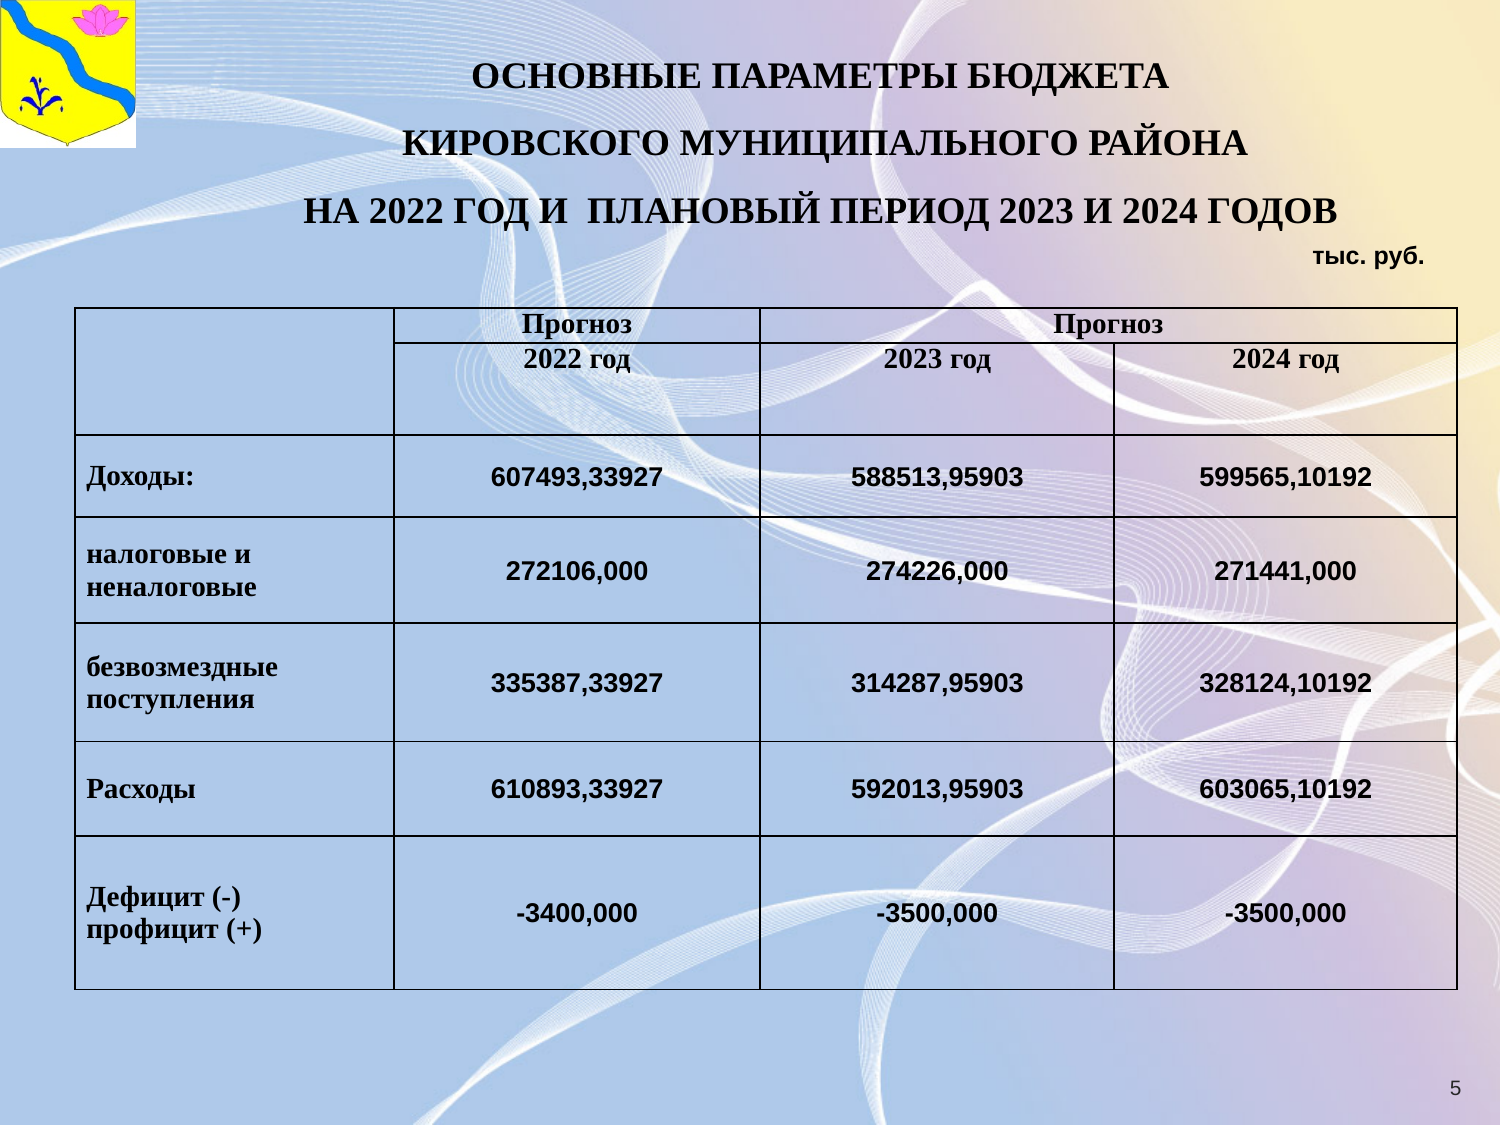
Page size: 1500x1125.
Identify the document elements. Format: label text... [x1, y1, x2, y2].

table_cell Доходы: [76, 436, 393, 516]
table_cell -3500,000 [761, 837, 1113, 989]
table_cell 328124,10192 [1115, 624, 1456, 741]
table_cell безвозмездные поступления [76, 624, 393, 741]
table_cell 599565,10192 [1115, 436, 1456, 516]
table_header Прогноз [395, 309, 759, 342]
slide_number 5 [1417, 1057, 1494, 1118]
table_cell 2023 год [761, 344, 1113, 434]
table_cell 607493,33927 [395, 436, 759, 516]
table_cell 335387,33927 [395, 624, 759, 741]
table_cell 314287,95903 [761, 624, 1113, 741]
picture [0, 0, 1500, 1125]
text_box тыс. руб. [1297, 232, 1441, 278]
table_cell Расходы [76, 742, 393, 835]
table_cell 603065,10192 [1115, 742, 1456, 835]
table_cell 2024 год [1115, 344, 1456, 434]
table_cell -3500,000 [1115, 837, 1456, 989]
table_header [76, 309, 393, 434]
table_cell налоговые и неналоговые [76, 518, 393, 622]
text_box ОСНОВНЫЕ ПАРАМЕТРЫ БЮДЖЕТА КИРОВСКОГО МУНИЦИПАЛЬНОГО РАЙОНА НА 2022 ГОД И ПЛАНОВЫЙ ПЕРИОД 2023 И 2024 ГОДОВ [190, 20, 1452, 238]
table_cell 588513,95903 [761, 436, 1113, 516]
table_cell Дефицит (-) профицит (+) [76, 837, 393, 989]
table_cell 2022 год [395, 344, 759, 434]
table_cell 592013,95903 [761, 742, 1113, 835]
table_header Прогноз [761, 309, 1456, 342]
table_cell 272106,000 [395, 518, 759, 622]
table_cell -3400,000 [395, 837, 759, 989]
table_cell 610893,33927 [395, 742, 759, 835]
table_cell 271441,000 [1115, 518, 1456, 622]
table_cell 274226,000 [761, 518, 1113, 622]
